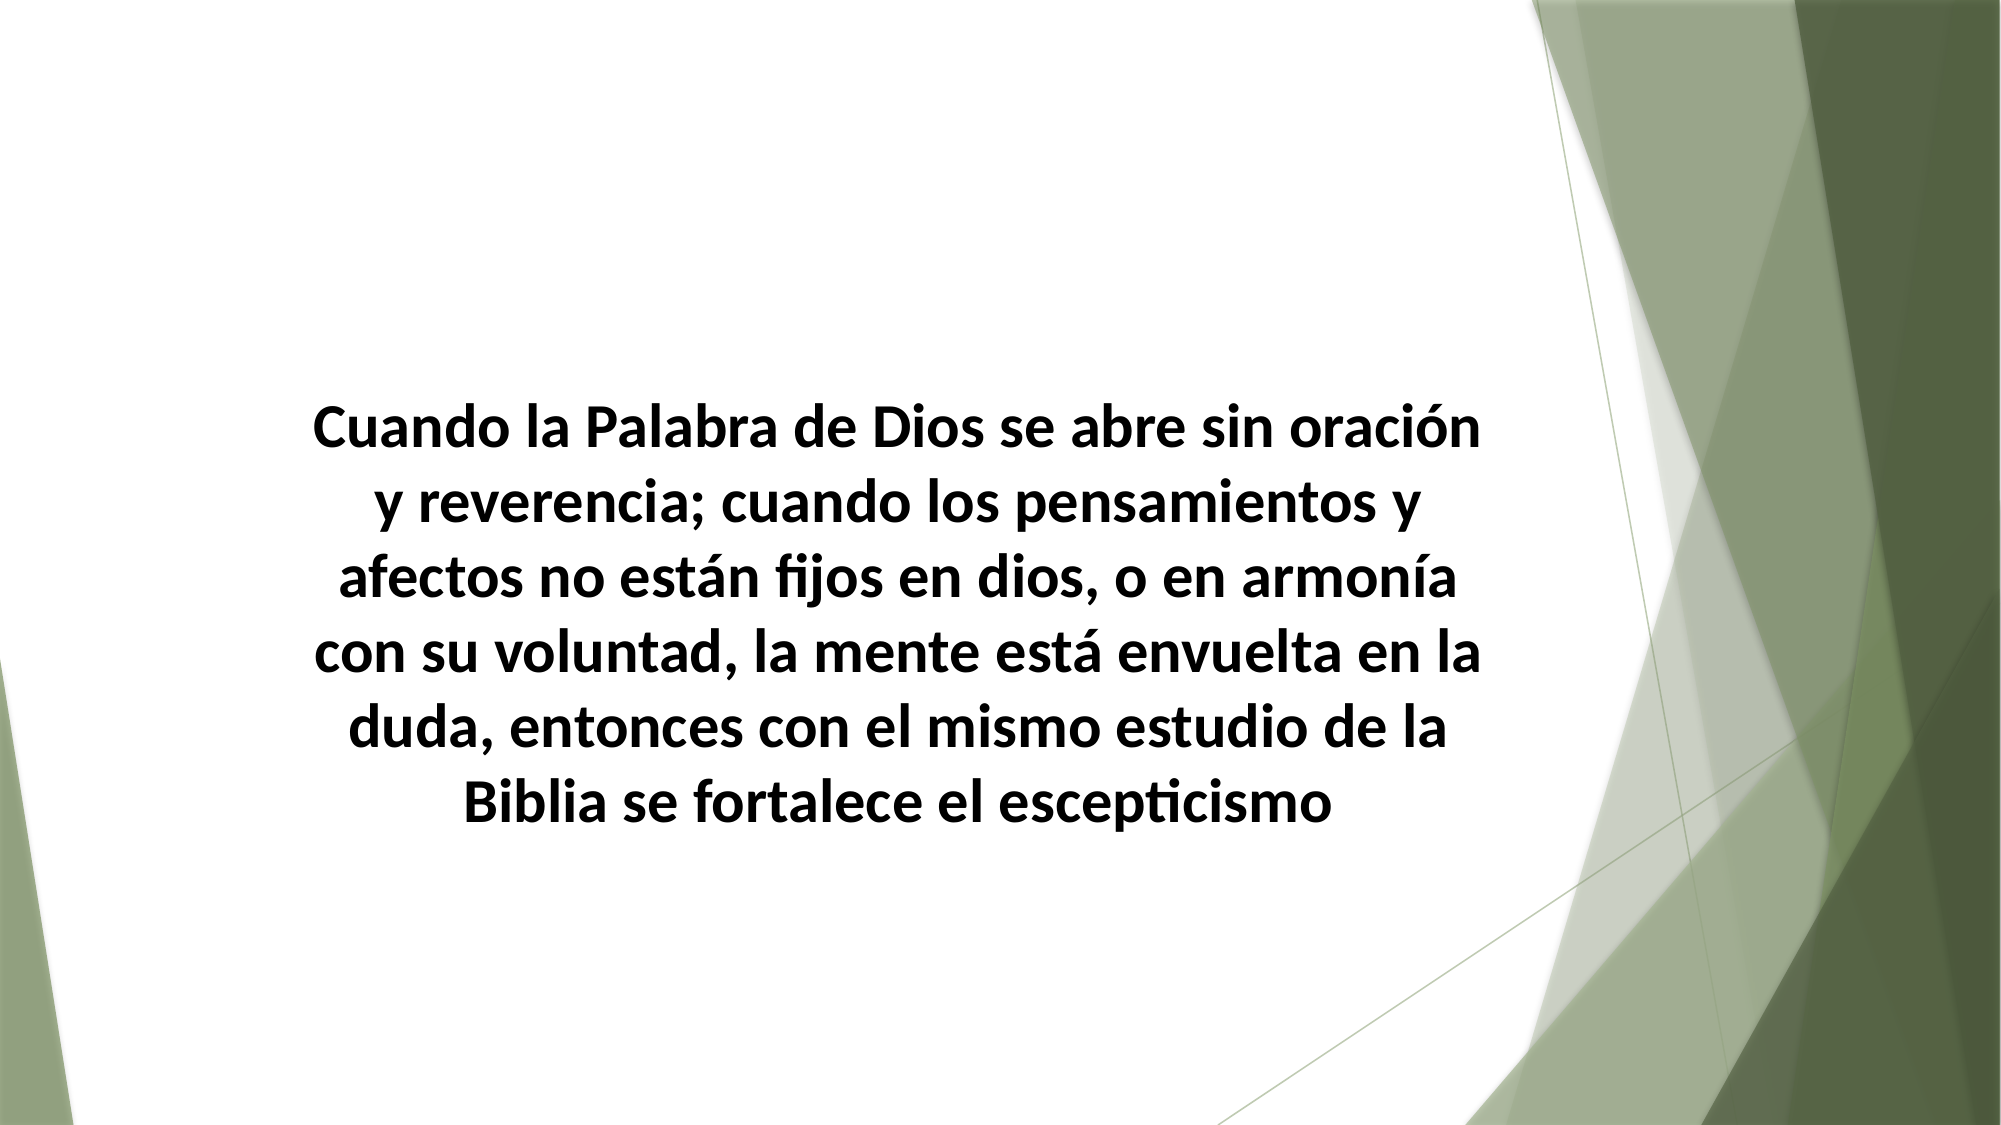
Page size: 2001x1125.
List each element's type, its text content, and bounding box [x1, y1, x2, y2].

text_box Cuando la Palabra de Dios se abre sin oración y reverencia; cuando los pensamientos y afectos no están fijos en dios, o en armonía con su voluntad, la mente está envuelta en la duda, entonces con el mismo estudio de la Biblia se fortalece el escepticismo [280, 377, 1517, 843]
